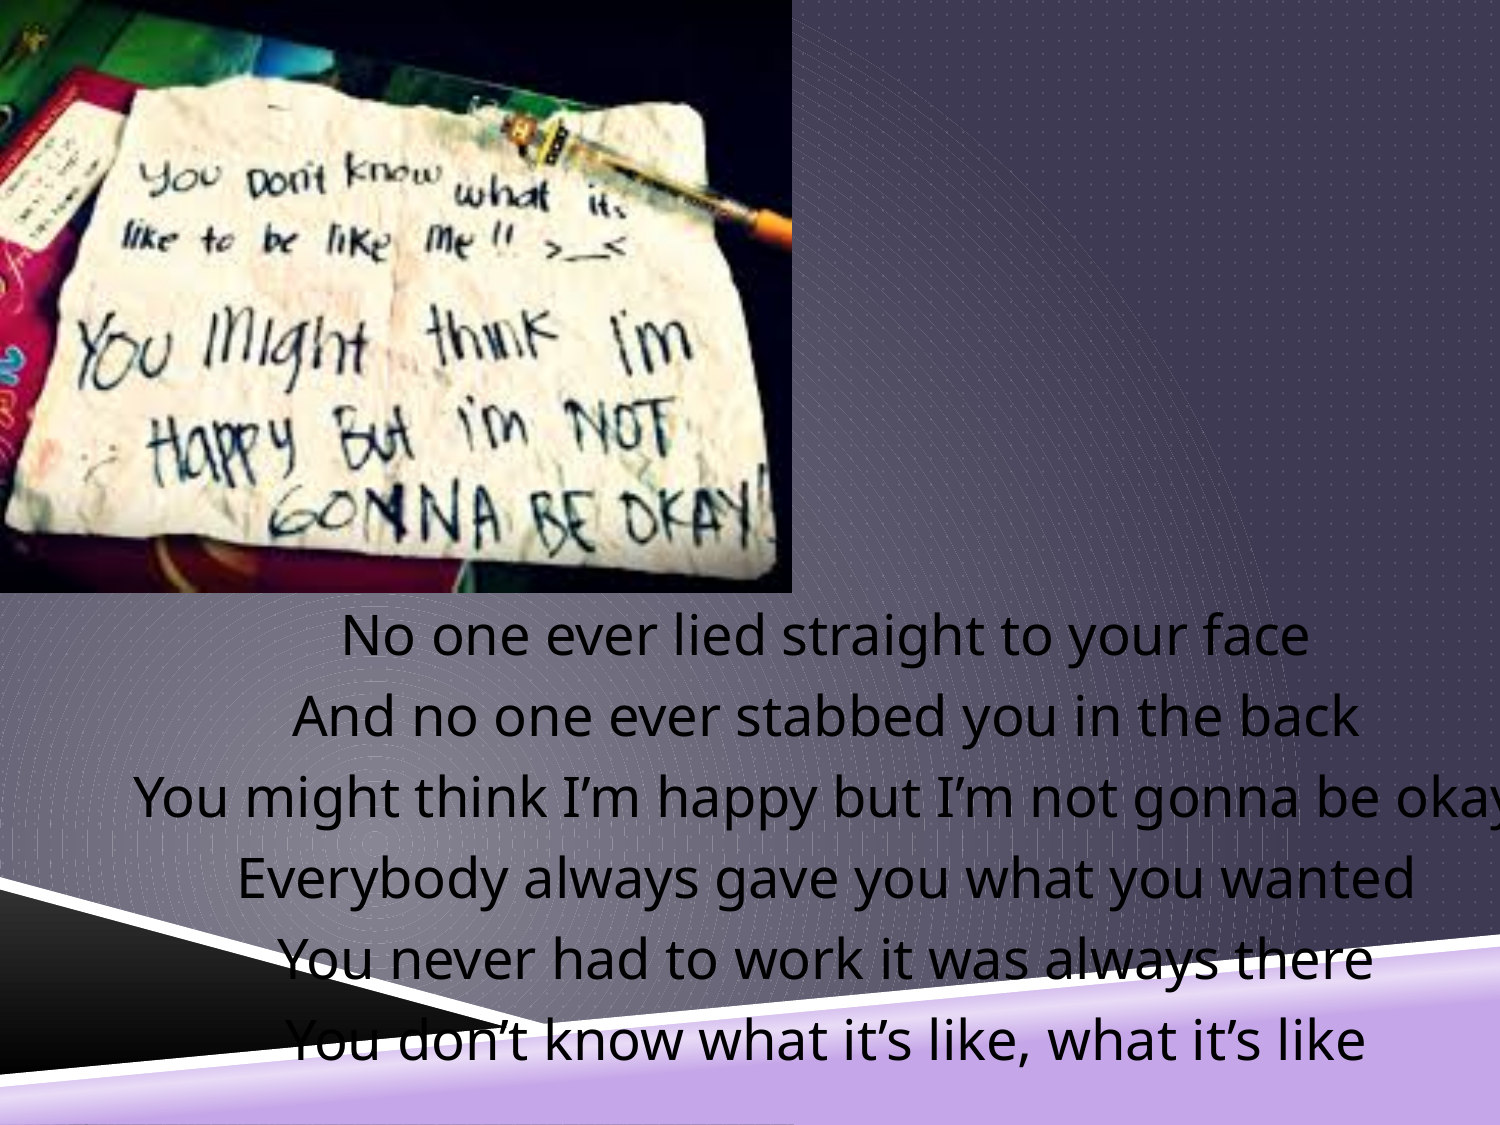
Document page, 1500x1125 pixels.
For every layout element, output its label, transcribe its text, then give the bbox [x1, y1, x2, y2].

list No one ever lied straight to your face And no one ever stabbed you in the back You might think I’m happy but I’m not gonna be okay Everybody always gave you what you wanted You never had to work it was always there You don’t know what it’s like, what it’s like [97, 591, 1500, 1125]
picture [0, 0, 792, 594]
